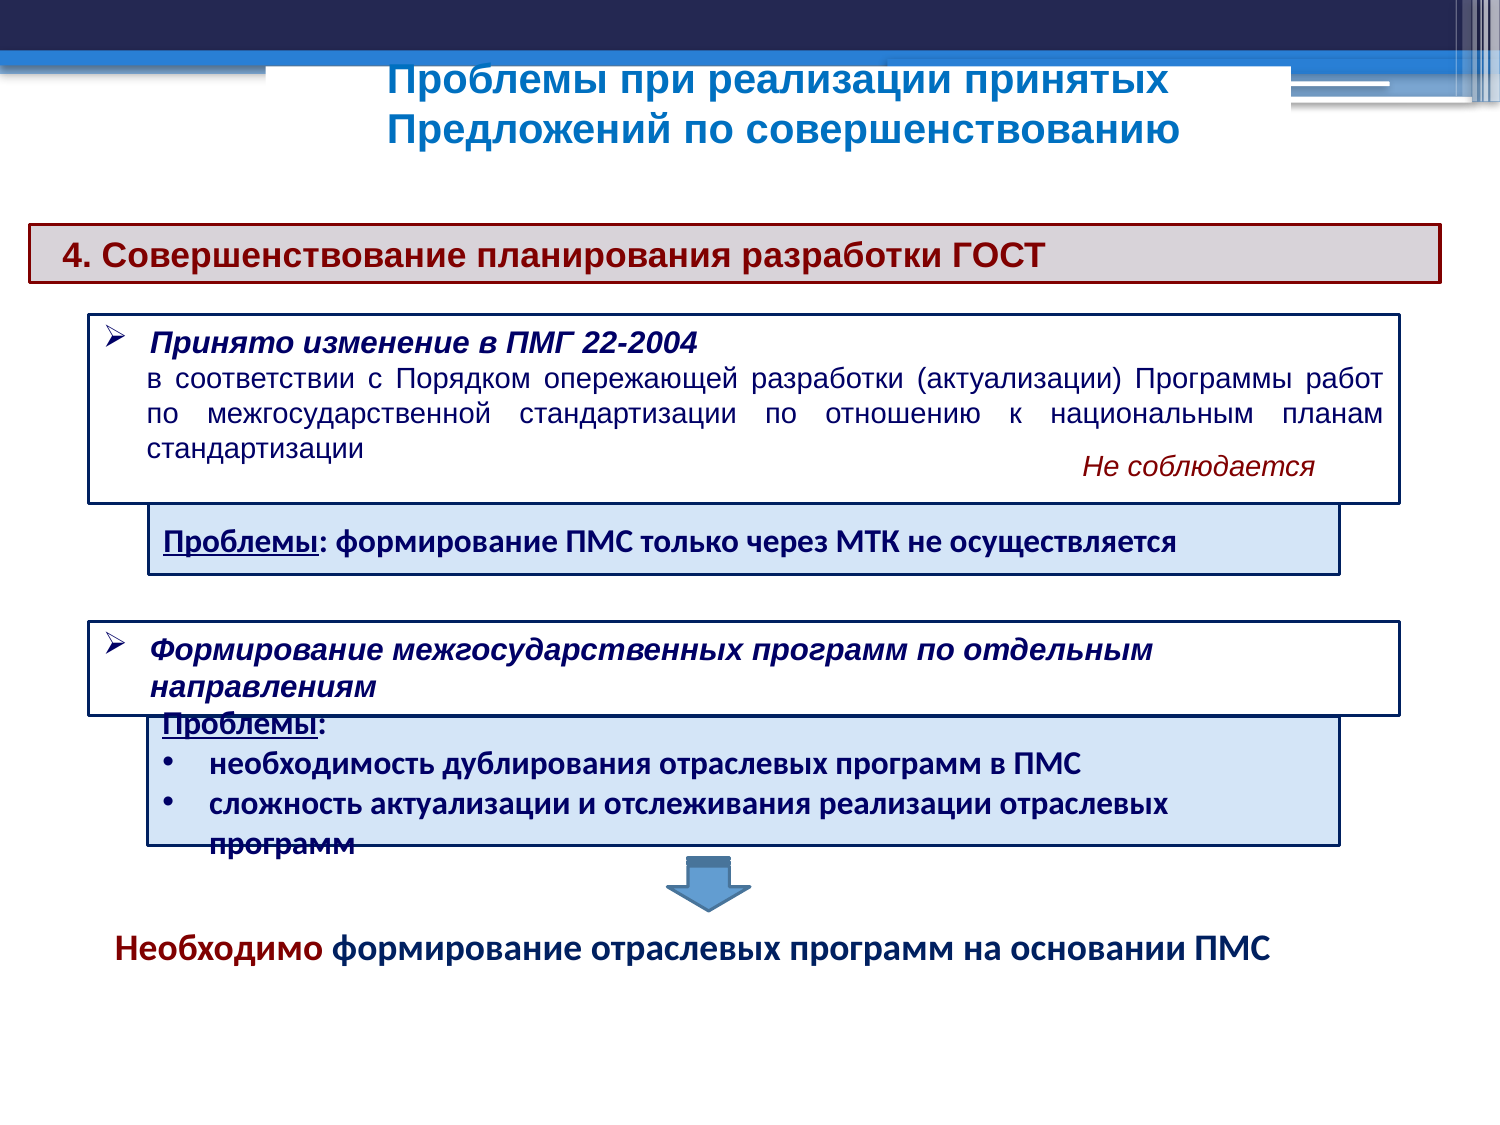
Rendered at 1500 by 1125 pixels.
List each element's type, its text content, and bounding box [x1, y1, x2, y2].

text_box [665, 856, 752, 913]
text_box Проблемы при реализации принятых Предложений по совершенствованию [264, 65, 1292, 139]
text_box Проблемы: необходимость дублирования отраслевых программ в ПМС сложность актуализации и отслеживания реализации отраслевых программ [147, 715, 1340, 846]
text_box 4. Совершенствование планирования разработки ГОСТ [29, 224, 1441, 283]
text_box Не соблюдается [1067, 439, 1340, 490]
text_box Формирование межгосударственных программ по отдельным направлениям [88, 621, 1400, 716]
text_box 9 [1332, 0, 1500, 61]
text_box Необходимо формирование отраслевых программ на основании ПМС [100, 915, 1291, 976]
text_box Проблемы: формирование ПМС только через МТК не осуществляется [148, 503, 1340, 575]
text_box Принято изменение в ПМГ 22-2004 в соответствии с Порядком опережающей разработки (актуализации) Программы работ по межгосударственной стандартизации по отношению к национальным планам стандартизации [88, 314, 1400, 504]
